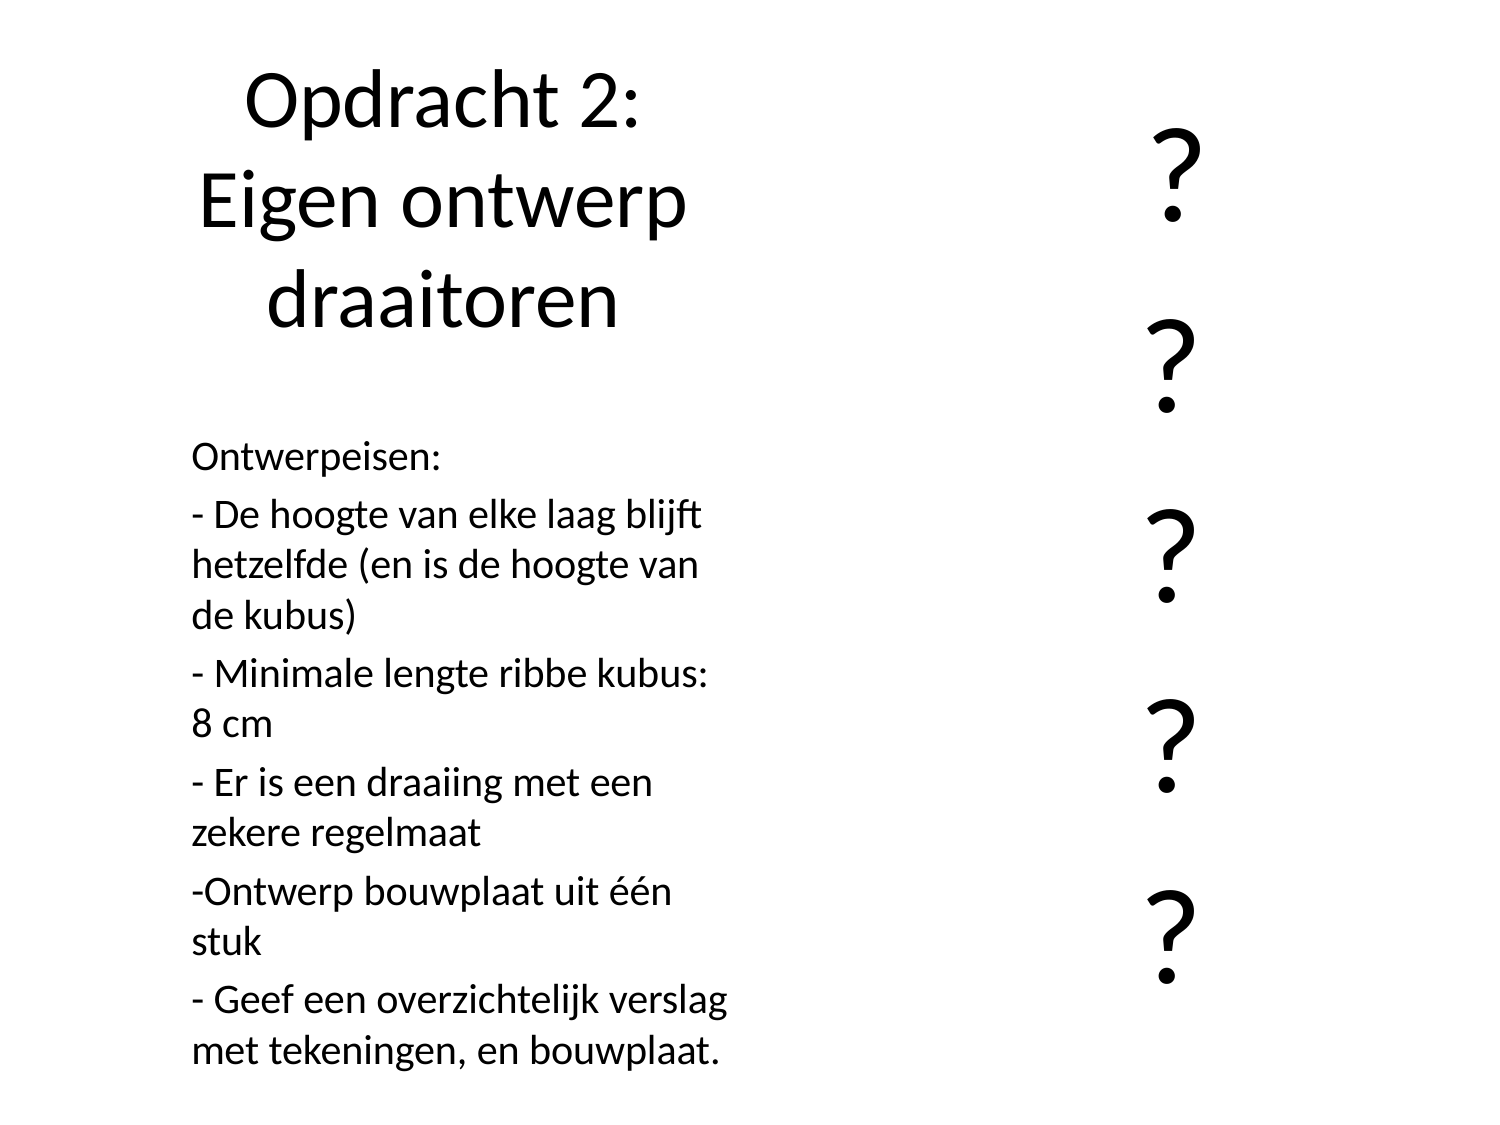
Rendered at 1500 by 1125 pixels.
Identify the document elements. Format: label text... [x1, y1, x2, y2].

text_box Opdracht 2: Eigen ontwerp draaitoren [112, 99, 775, 288]
list Ontwerpeisen: - De hoogte van elke laag blijft hetzelfde (en is de hoogte van de kubus) - Minimale lengte ribbe kubus: 8 cm - Er is een draaiing met een zekere regelmaat -Ontwerp bouwplaat uit één stuk - Geef een overzichtelijk verslag met tekeningen, en bouwplaat. [123, 420, 749, 1096]
text_box ? ? ? ? ? [927, 78, 1306, 1025]
